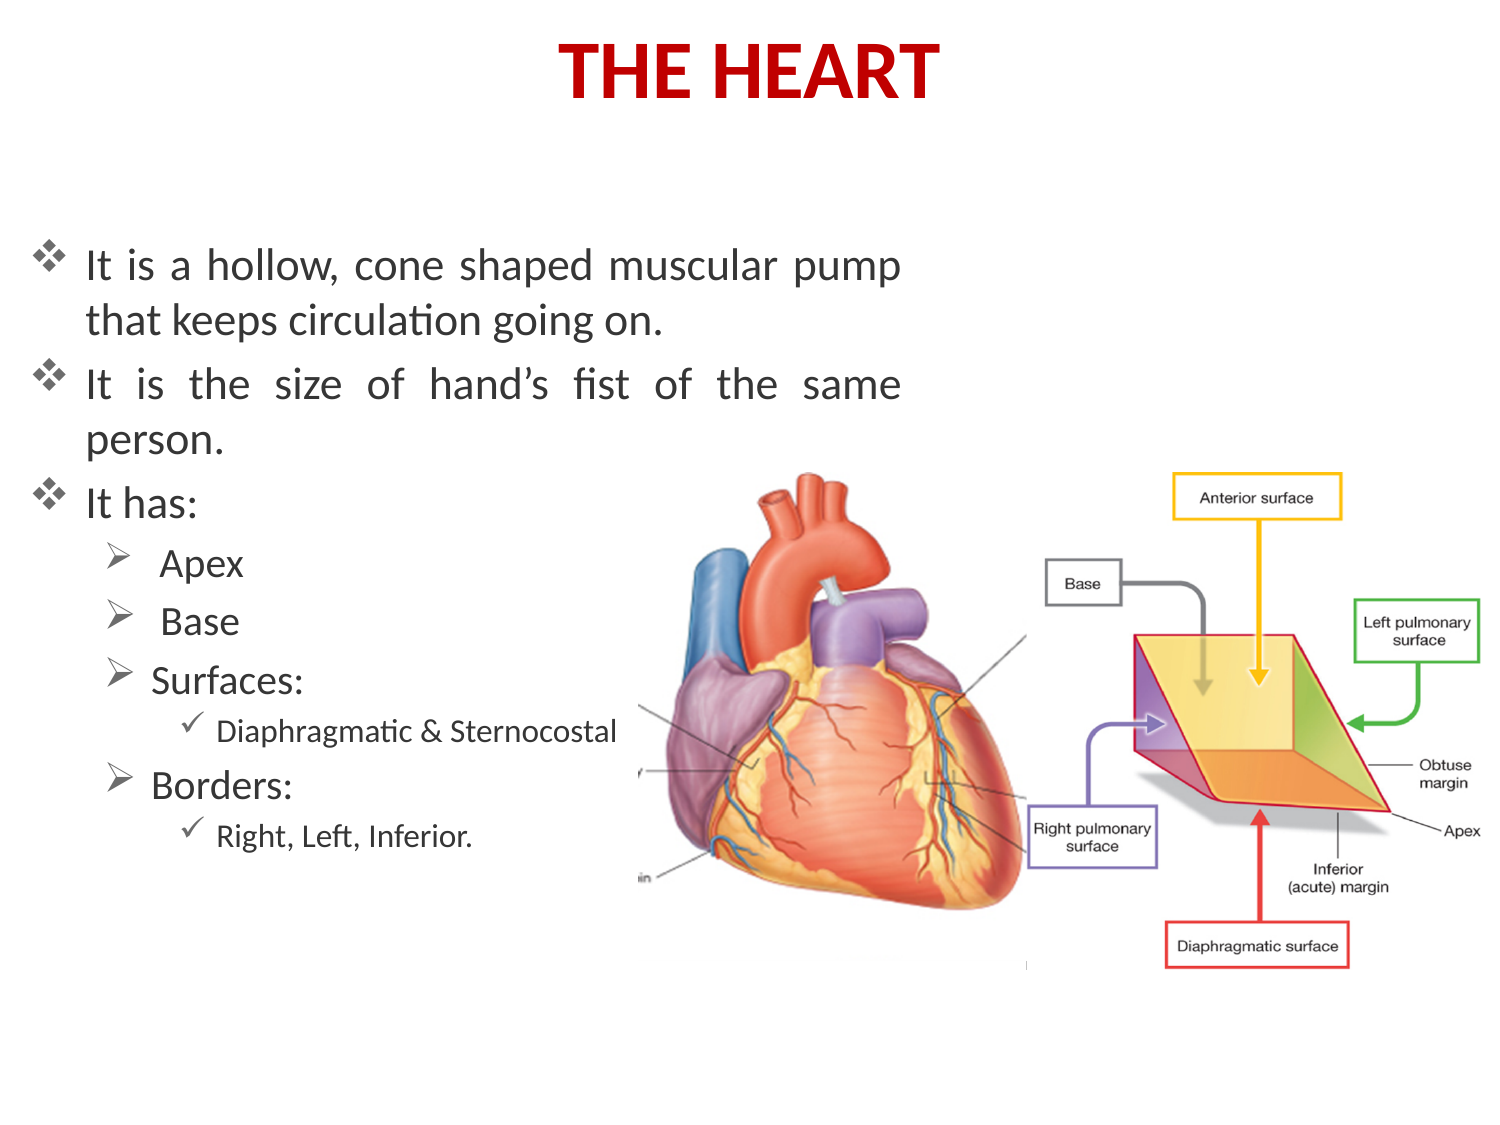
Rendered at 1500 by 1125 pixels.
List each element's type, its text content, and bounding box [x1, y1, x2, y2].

picture [637, 472, 1481, 971]
text_box THE HEART [0, 8, 1500, 130]
list It is a hollow, cone shaped muscular pump that keeps circulation going on. It is the size of hand’s fist of the same person. It has: Apex Base Surfaces: Diaphragmatic & Sternocostal Borders: Right, Left, Inferior. [13, 226, 918, 971]
